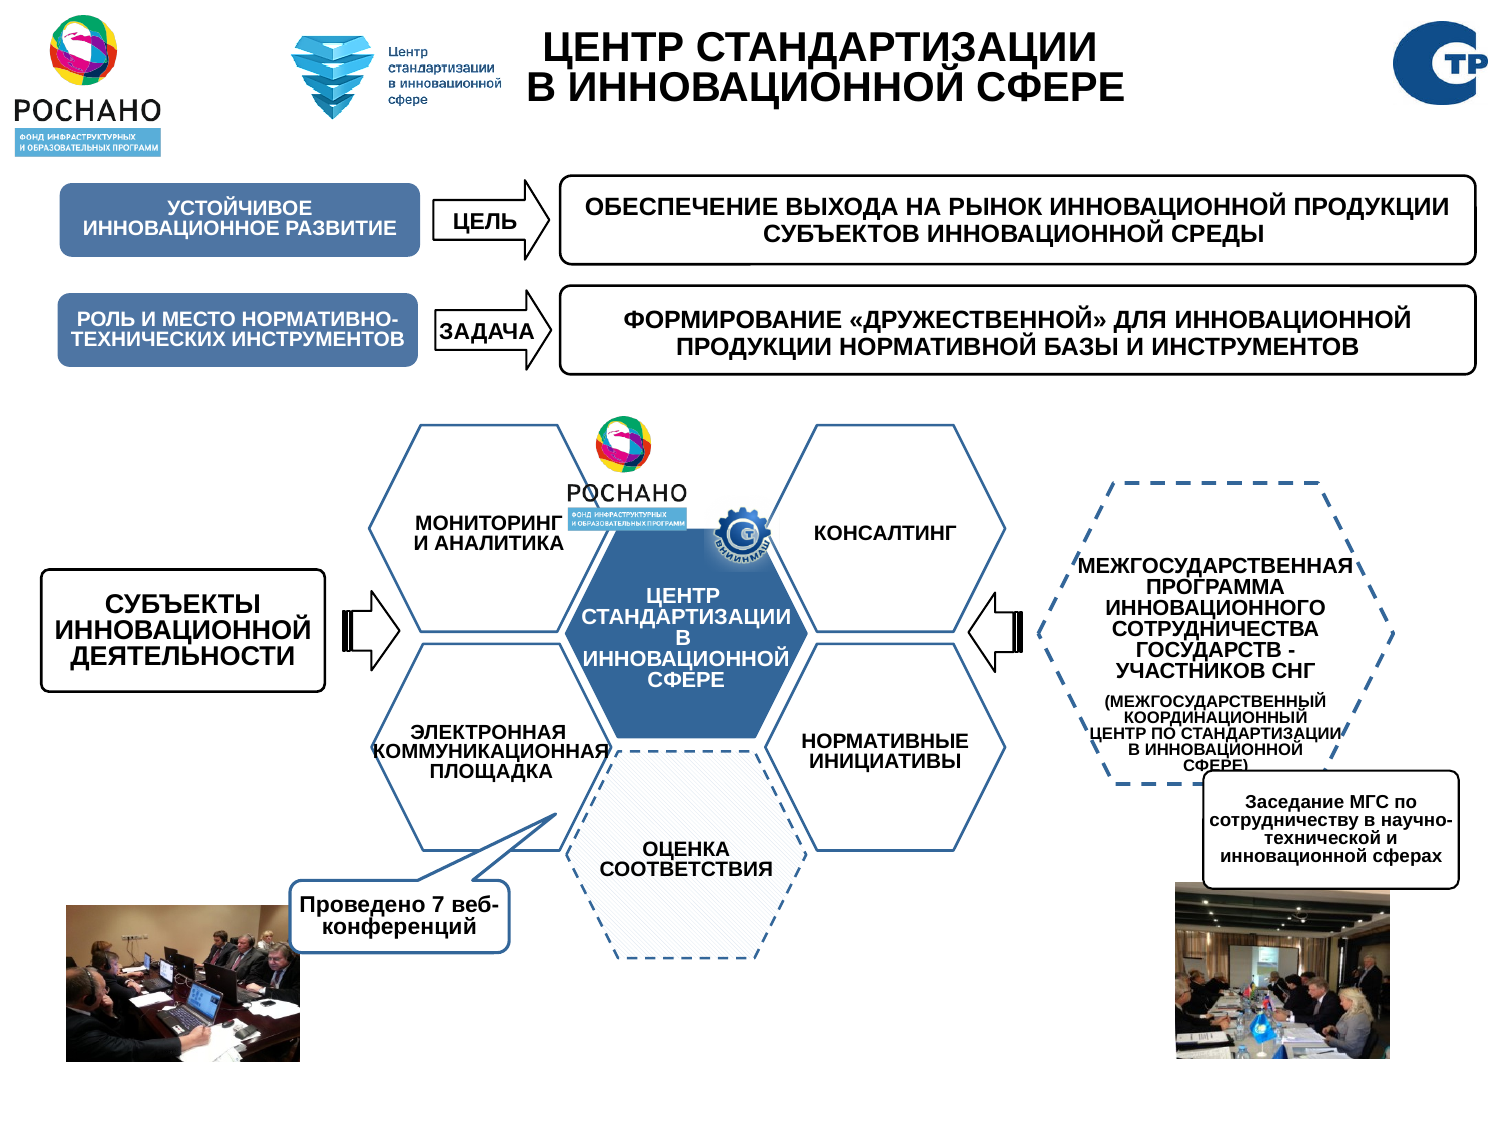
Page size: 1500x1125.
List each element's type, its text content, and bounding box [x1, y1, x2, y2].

picture [704, 494, 783, 573]
text_box НОРМАТИВНЫЕ ИНИЦИАТИВЫ [765, 643, 1006, 851]
text_box формированиЕ «дружественной» для ИННОВАЦИОННОЙ ПРОДУКЦИИ нормативной базы И ИНСТРУМЕНТОВ [560, 285, 1476, 375]
text_box [1015, 612, 1019, 653]
text_box Межгосударственная программа инновационного сотрудничества Государств - участников СНГ (МЕЖГОСУДАРСТВЕННЫЙ КООРДИНАЦИОННЫЙ ЦЕНТР ПО СТАНДАРТИЗАЦИИ В ИННОВАЦИОННОЙ СФЕРЕ) [1038, 482, 1394, 785]
text_box [352, 590, 400, 671]
text_box ЦЕНТР СТАНДАРТИЗАЦИИ В ИННОВАЦИОННОЙ СФЕРЕ [566, 530, 807, 737]
text_box Проведено 7 веб-конференций [287, 812, 558, 955]
text_box КОНСАЛТИНГ [782, 425, 1006, 632]
picture [66, 904, 300, 1063]
text_box СУБЪЕКТЫ ИННОВАЦИОННОЙ ДЕЯТЕЛЬНОСТИ [39, 567, 327, 694]
text_box ЭЛЕКТРОННАЯ КОММУНИКАЦИОННАЯ ПЛОЩАДКА [371, 643, 612, 851]
text_box УСТОЙЧИВОЕ ИННОВАЦИОННОЕ РАЗВИТИЕ [57, 180, 423, 259]
picture [269, 0, 530, 157]
text_box Заседание МГС по сотрудничеству в научно-технической и инновационной сферах [1203, 770, 1459, 889]
text_box ЦЕЛЬ [431, 178, 552, 262]
picture [14, 14, 162, 157]
text_box [968, 592, 1014, 673]
text_box Обеспечение выхода на рынок инновационной продукции субъектов инновационной среды [560, 175, 1476, 265]
text_box МОНИТОРИНГ И АНАЛИТИКА [369, 425, 604, 632]
picture [1174, 882, 1390, 1059]
picture [1392, 21, 1489, 105]
text_box [343, 610, 351, 651]
text_box ЦЕНТР СТАНДАРТИЗАЦИИ В ИННОВАЦИОННОЙ СФЕРЕ [535, 31, 1178, 108]
text_box ОЦЕНКА СООТВЕТСТВИЯ [566, 751, 807, 959]
text_box ЗАДАЧА [433, 288, 554, 372]
text_box РОЛЬ И МЕСТО НОРМАТИВНО- ТЕХНИЧЕСКИХ ИНСТРУМЕНТОВ [55, 290, 421, 370]
picture [567, 414, 687, 531]
